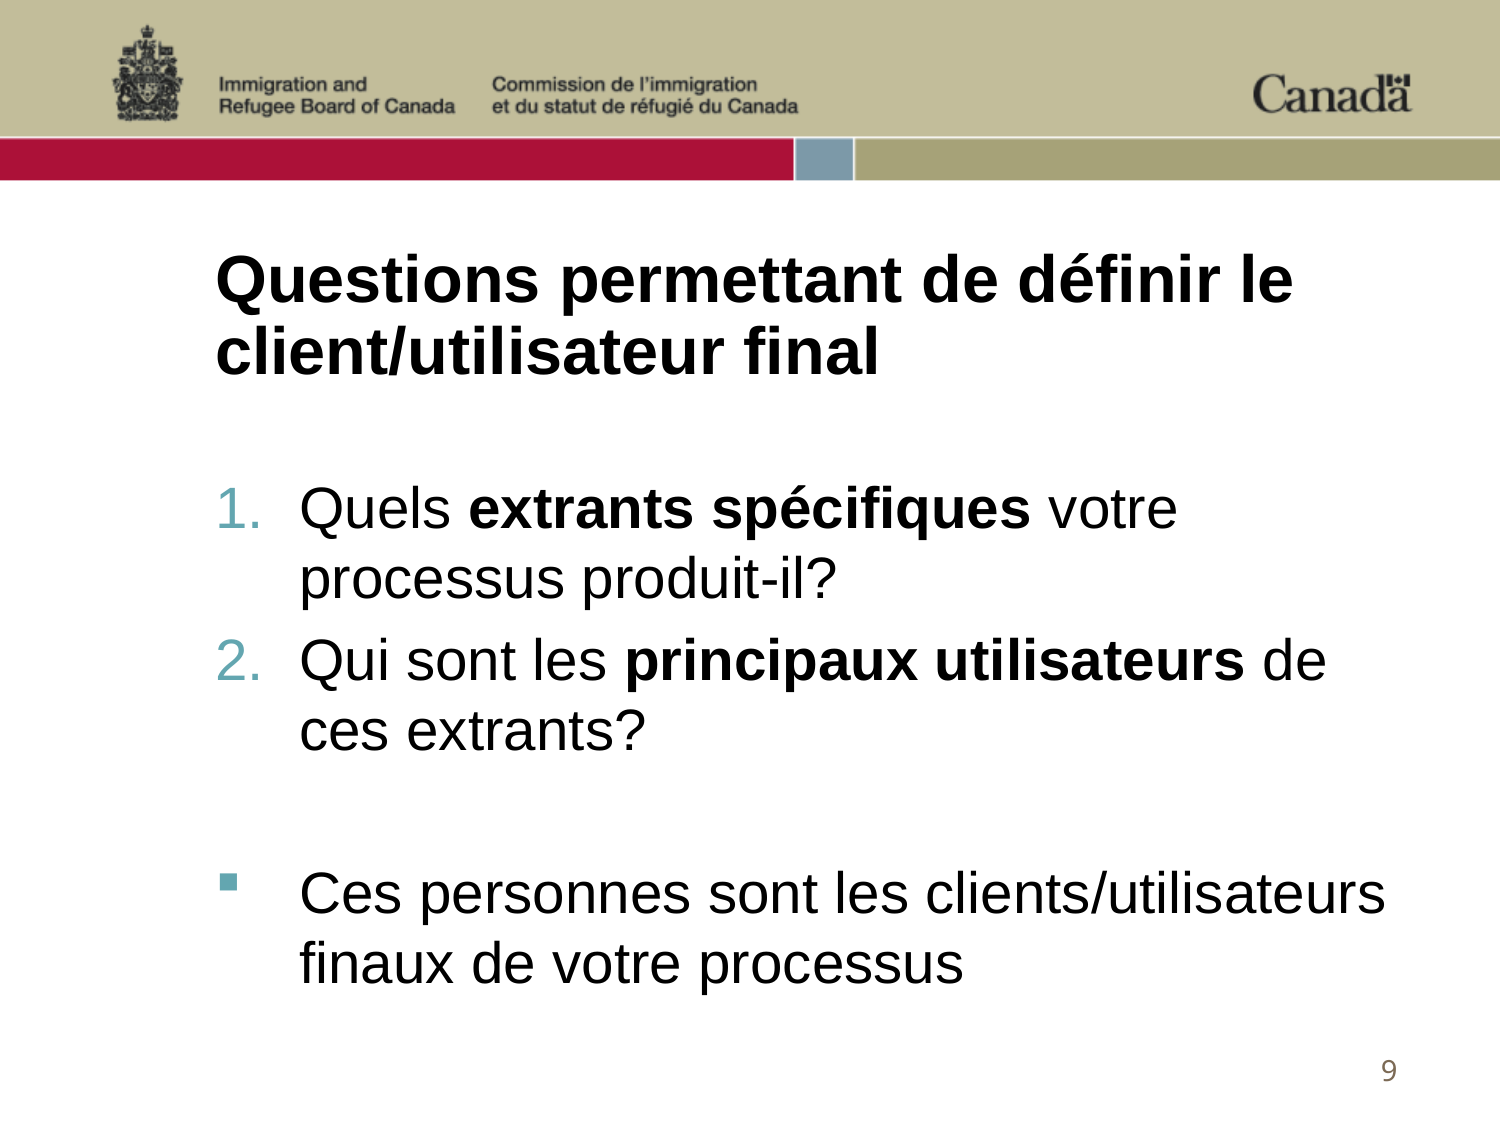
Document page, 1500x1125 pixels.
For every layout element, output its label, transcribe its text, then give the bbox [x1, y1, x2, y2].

slide_number 9 [1099, 1024, 1413, 1101]
picture [0, 0, 1500, 1125]
list Quels extrants spécifiques votre processus produit-il? Qui sont les principaux utilisateurs de ces extrants? Ces personnes sont les clients/utilisateurs finaux de votre processus [200, 462, 1413, 1000]
title Questions permettant de définir le client/utilisateur final [200, 237, 1413, 425]
